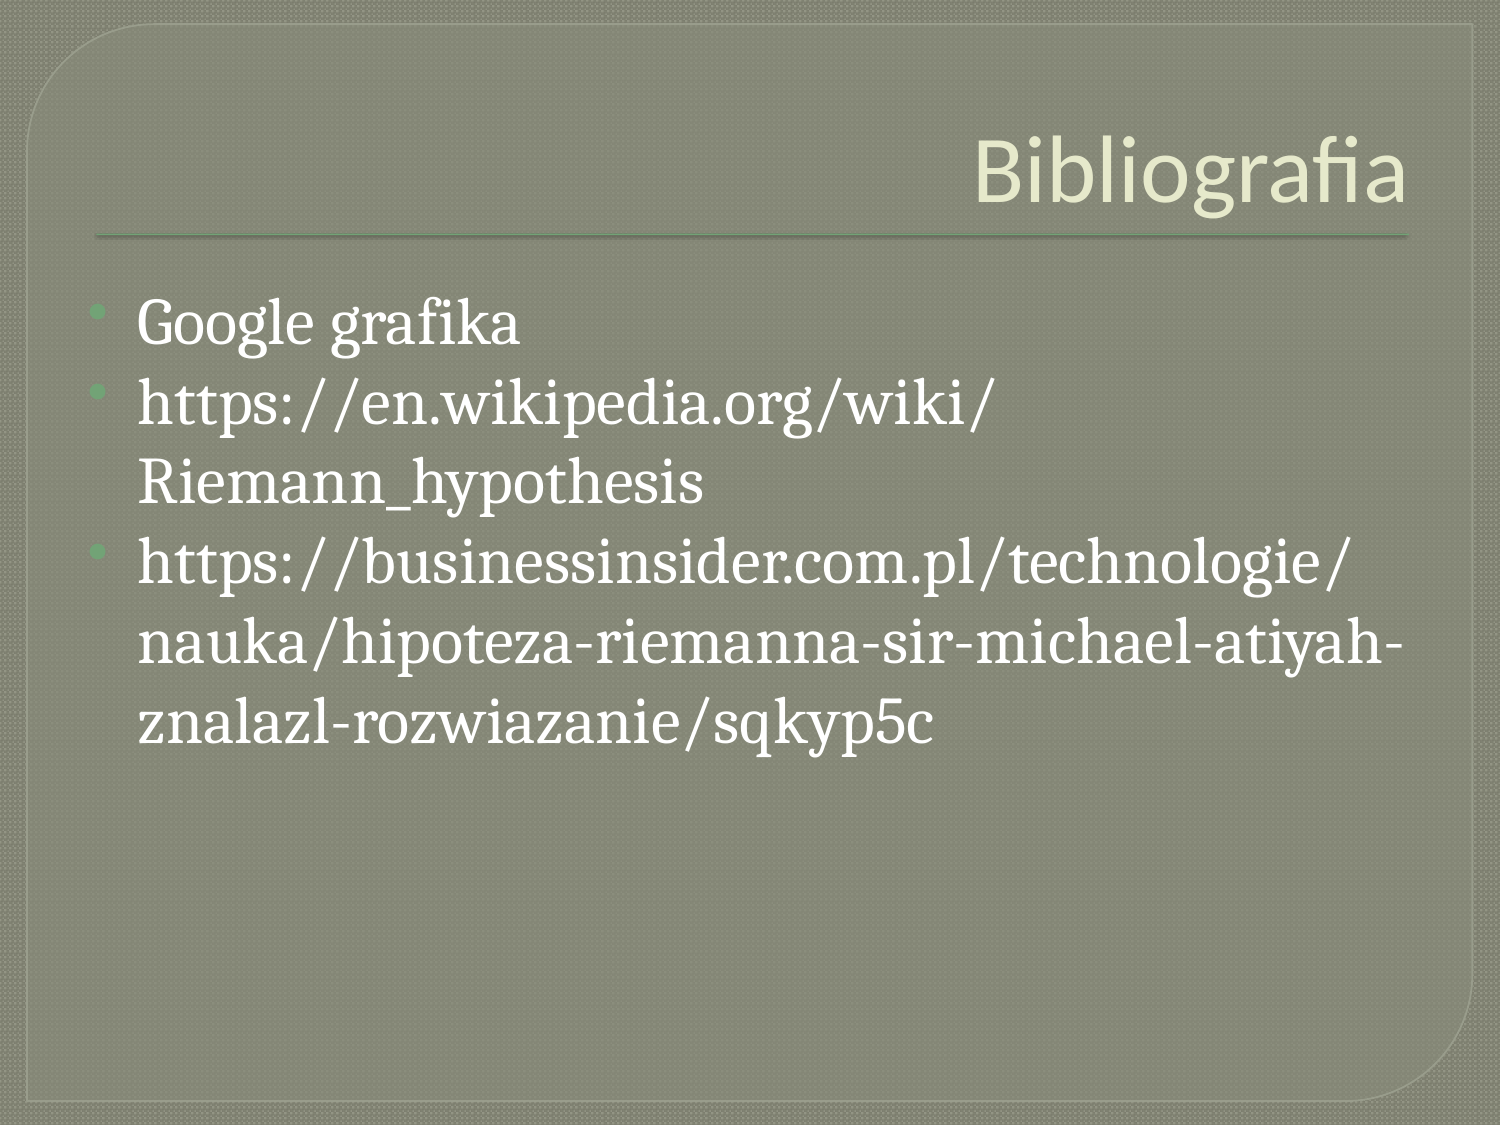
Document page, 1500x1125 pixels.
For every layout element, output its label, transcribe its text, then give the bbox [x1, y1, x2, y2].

title Bibliografia [75, 41, 1425, 230]
list Google grafika https://en.wikipedia.org/wiki/Riemann_hypothesis https://businessinsider.com.pl/technologie/nauka/hipoteza-riemanna-sir-michael-atiyah-znalazl-rozwiazanie/sqkyp5c [75, 270, 1425, 1013]
